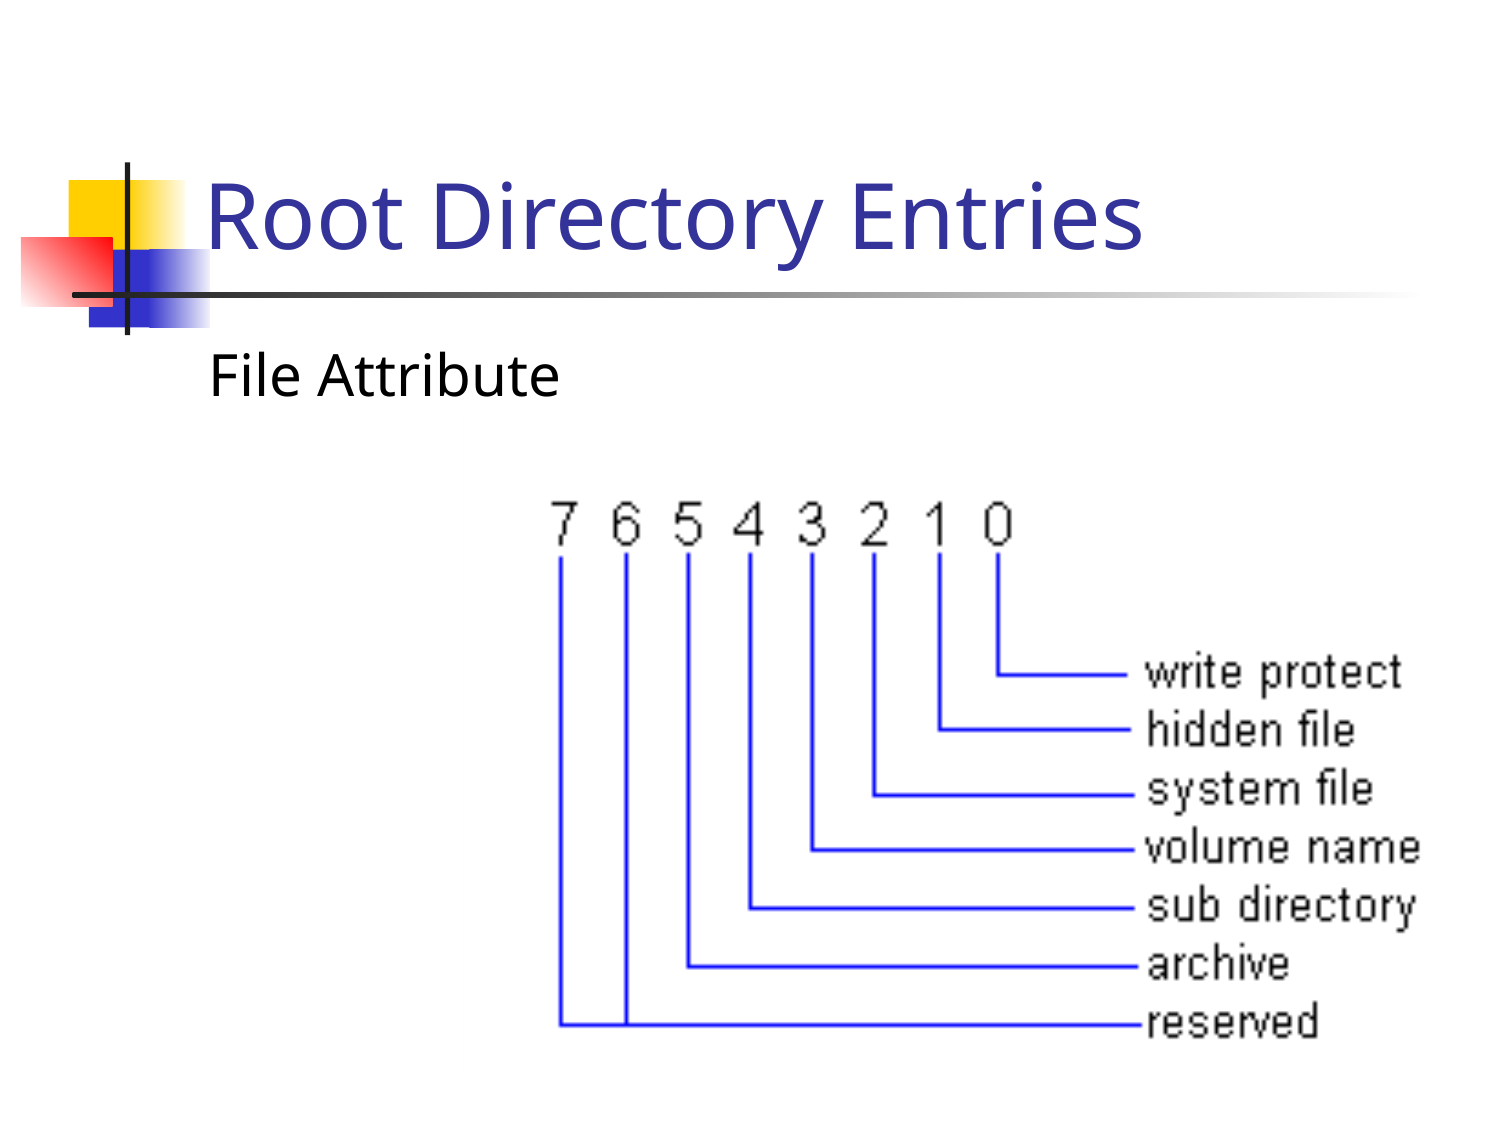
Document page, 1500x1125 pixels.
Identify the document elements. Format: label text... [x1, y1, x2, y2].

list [462, 412, 1442, 1072]
title Root Directory Entries [188, 34, 1468, 276]
list File Attribute [193, 330, 820, 1007]
